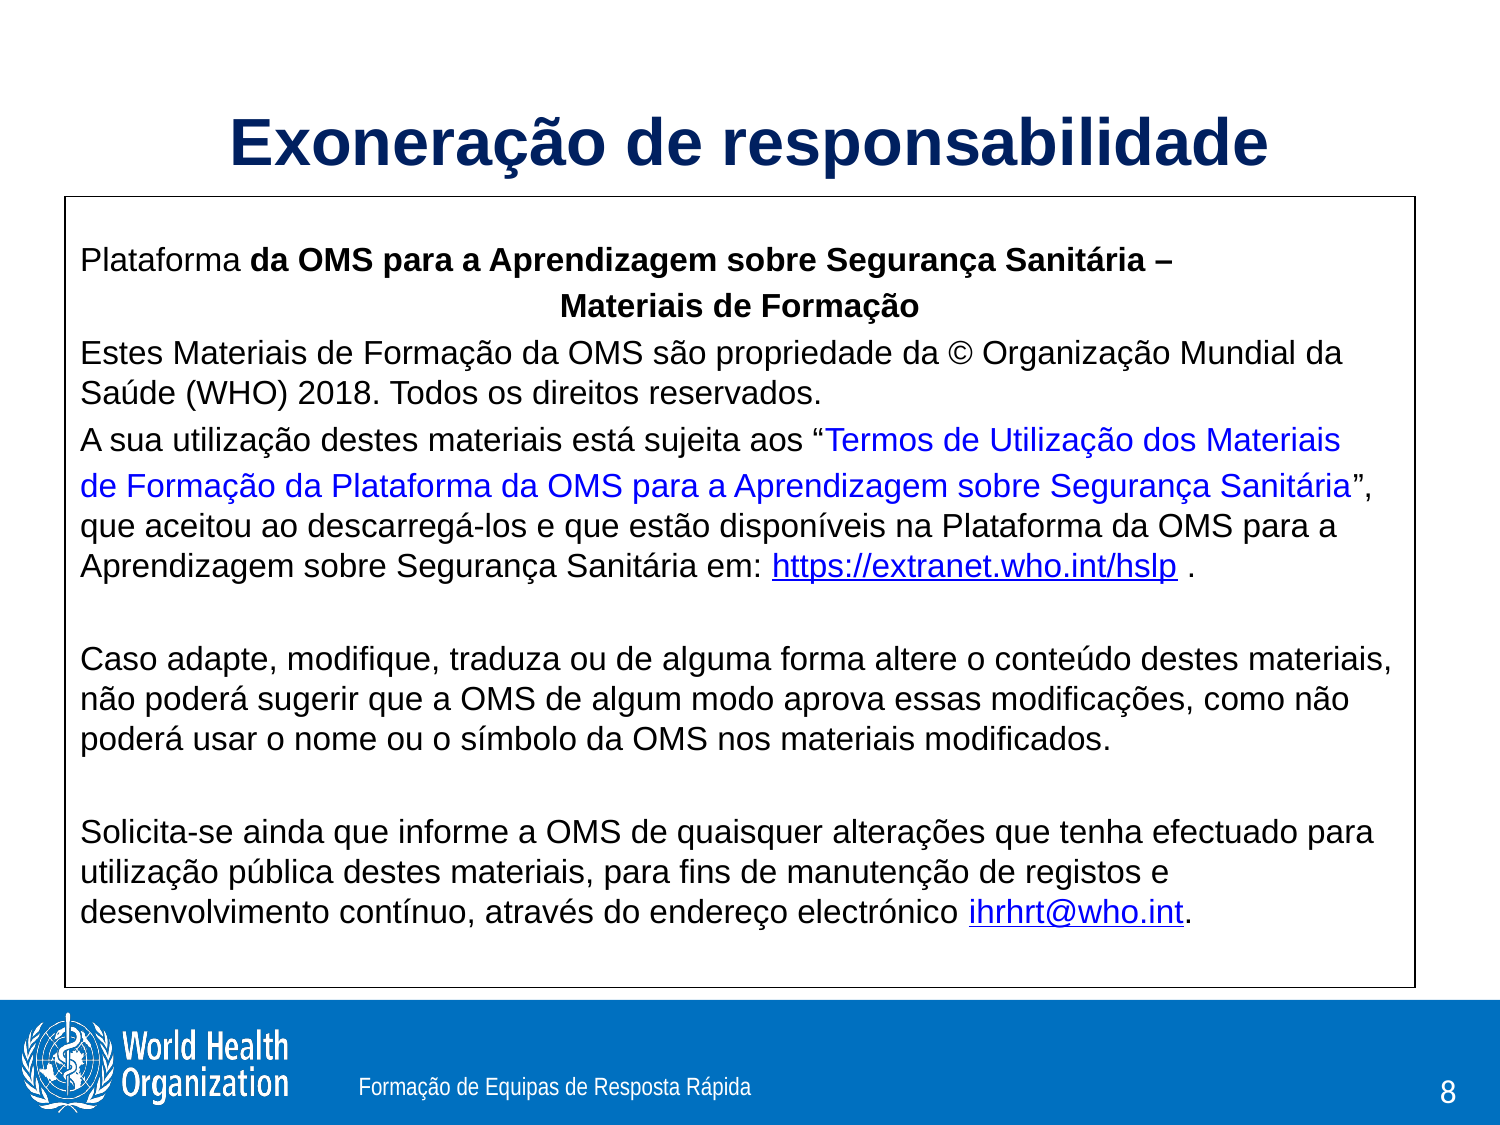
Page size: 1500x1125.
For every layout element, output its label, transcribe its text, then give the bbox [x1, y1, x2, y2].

list Plataforma da OMS para a Aprendizagem sobre Segurança Sanitária – Materiais de Formação Estes Materiais de Formação da OMS são propriedade da © Organização Mundial da Saúde (WHO) 2018. Todos os direitos reservados. A sua utilização destes materiais está sujeita aos “Termos de Utilização dos Materiais de Formação da Plataforma da OMS para a Aprendizagem sobre Segurança Sanitária”, que aceitou ao descarregá-los e que estão disponíveis na Plataforma da OMS para a Aprendizagem sobre Segurança Sanitária em: https://extranet.who.int/hslp . Caso adapte, modifique, traduza ou de alguma forma altere o conteúdo destes materiais, não poderá sugerir que a OMS de algum modo aprova essas modificações, como não poderá usar o nome ou o símbolo da OMS nos materiais modificados. Solicita-se ainda que informe a OMS de quaisquer alterações que tenha efectuado para utilização pública destes materiais, para fins de manutenção de registos e desenvolvimento contínuo, através do endereço electrónico ihrhrt@who.int. [64, 196, 1415, 988]
title Exoneração de responsabilidade [75, 45, 1425, 233]
picture [21, 1012, 288, 1113]
